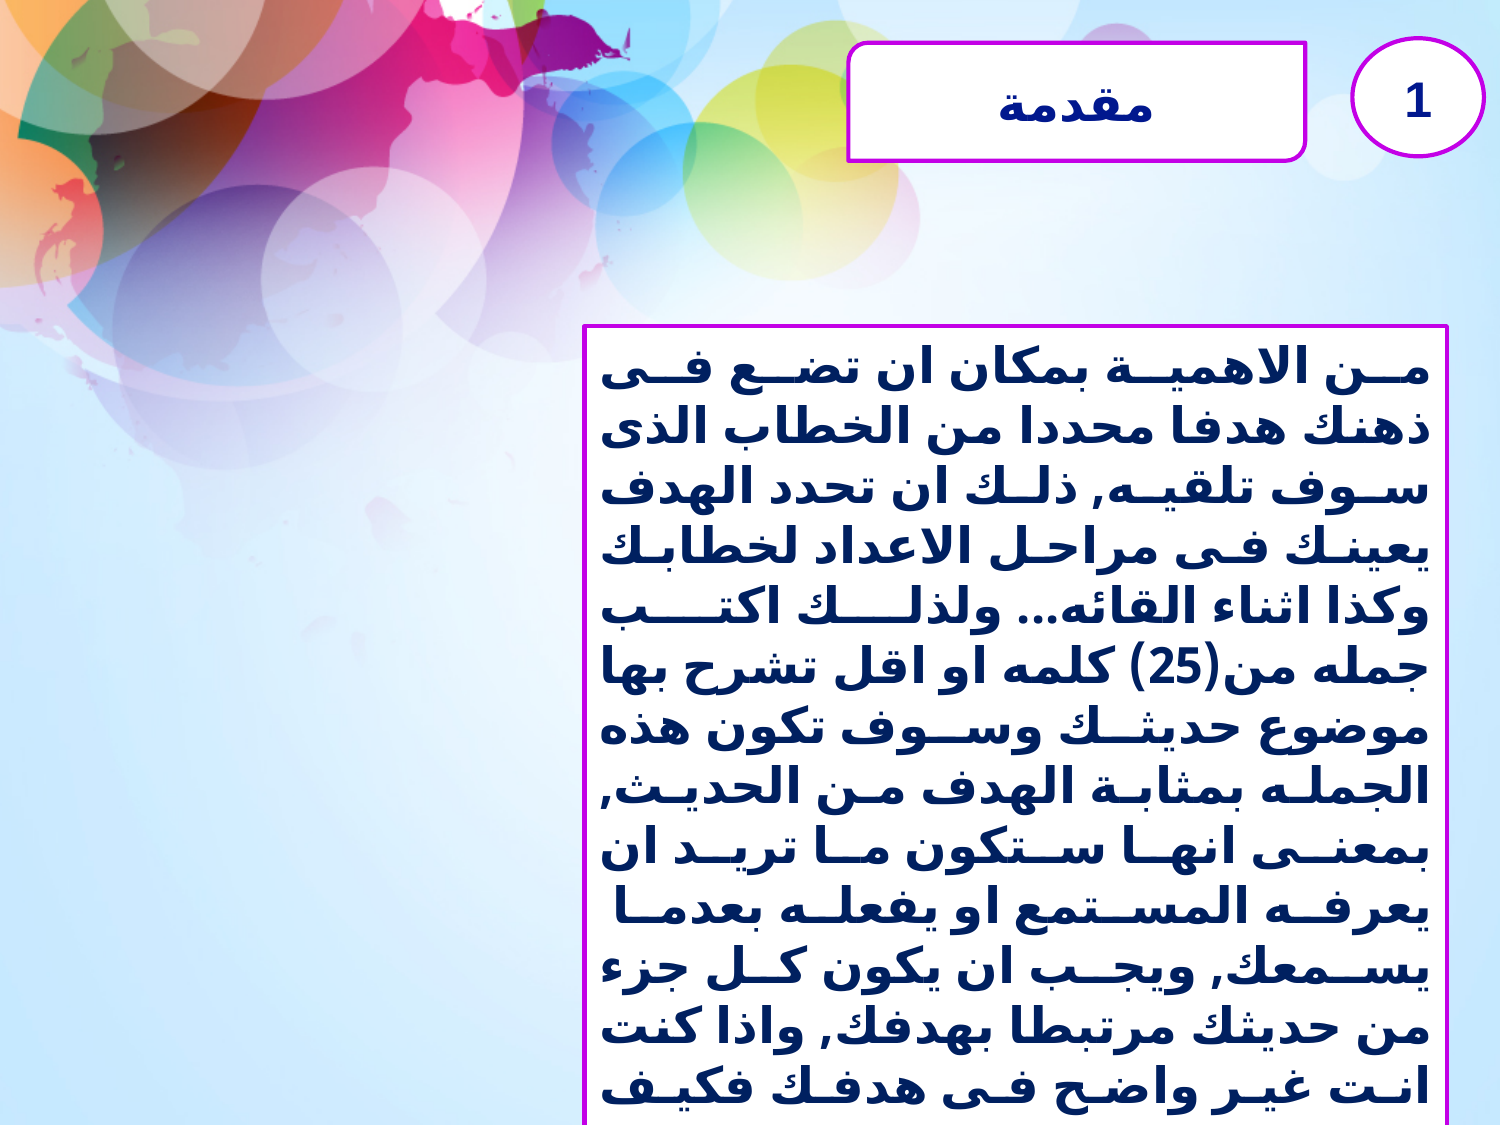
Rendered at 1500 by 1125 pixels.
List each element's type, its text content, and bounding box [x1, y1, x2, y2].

text_box مقدمة [846, 40, 1308, 163]
picture [0, 0, 1500, 1125]
text_box 1 [1350, 36, 1487, 159]
text_box من الاهمية بمكان ان تضع فى ذهنك هدفا محددا من الخطاب الذى سوف تلقيه, ذلك ان تحدد الهدف يعينك فى مراحل الاعداد لخطابك وكذا اثناء القائه... ولذلك اكتب جمله من(25) كلمه او اقل تشرح بها موضوع حديثك وسوف تكون هذه الجمله بمثابة الهدف من الحديث, بمعنى انها ستكون ما تريد ان يعرفه المستمع او يفعله بعدما يسمعك, ويجب ان يكون كل جزء من حديثك مرتبطا بهدفك, واذا كنت انت غير واضح فى هدفك فكيف يستطيع المستمع ان يتبين هذا الهدف؟ [582, 324, 1449, 1125]
